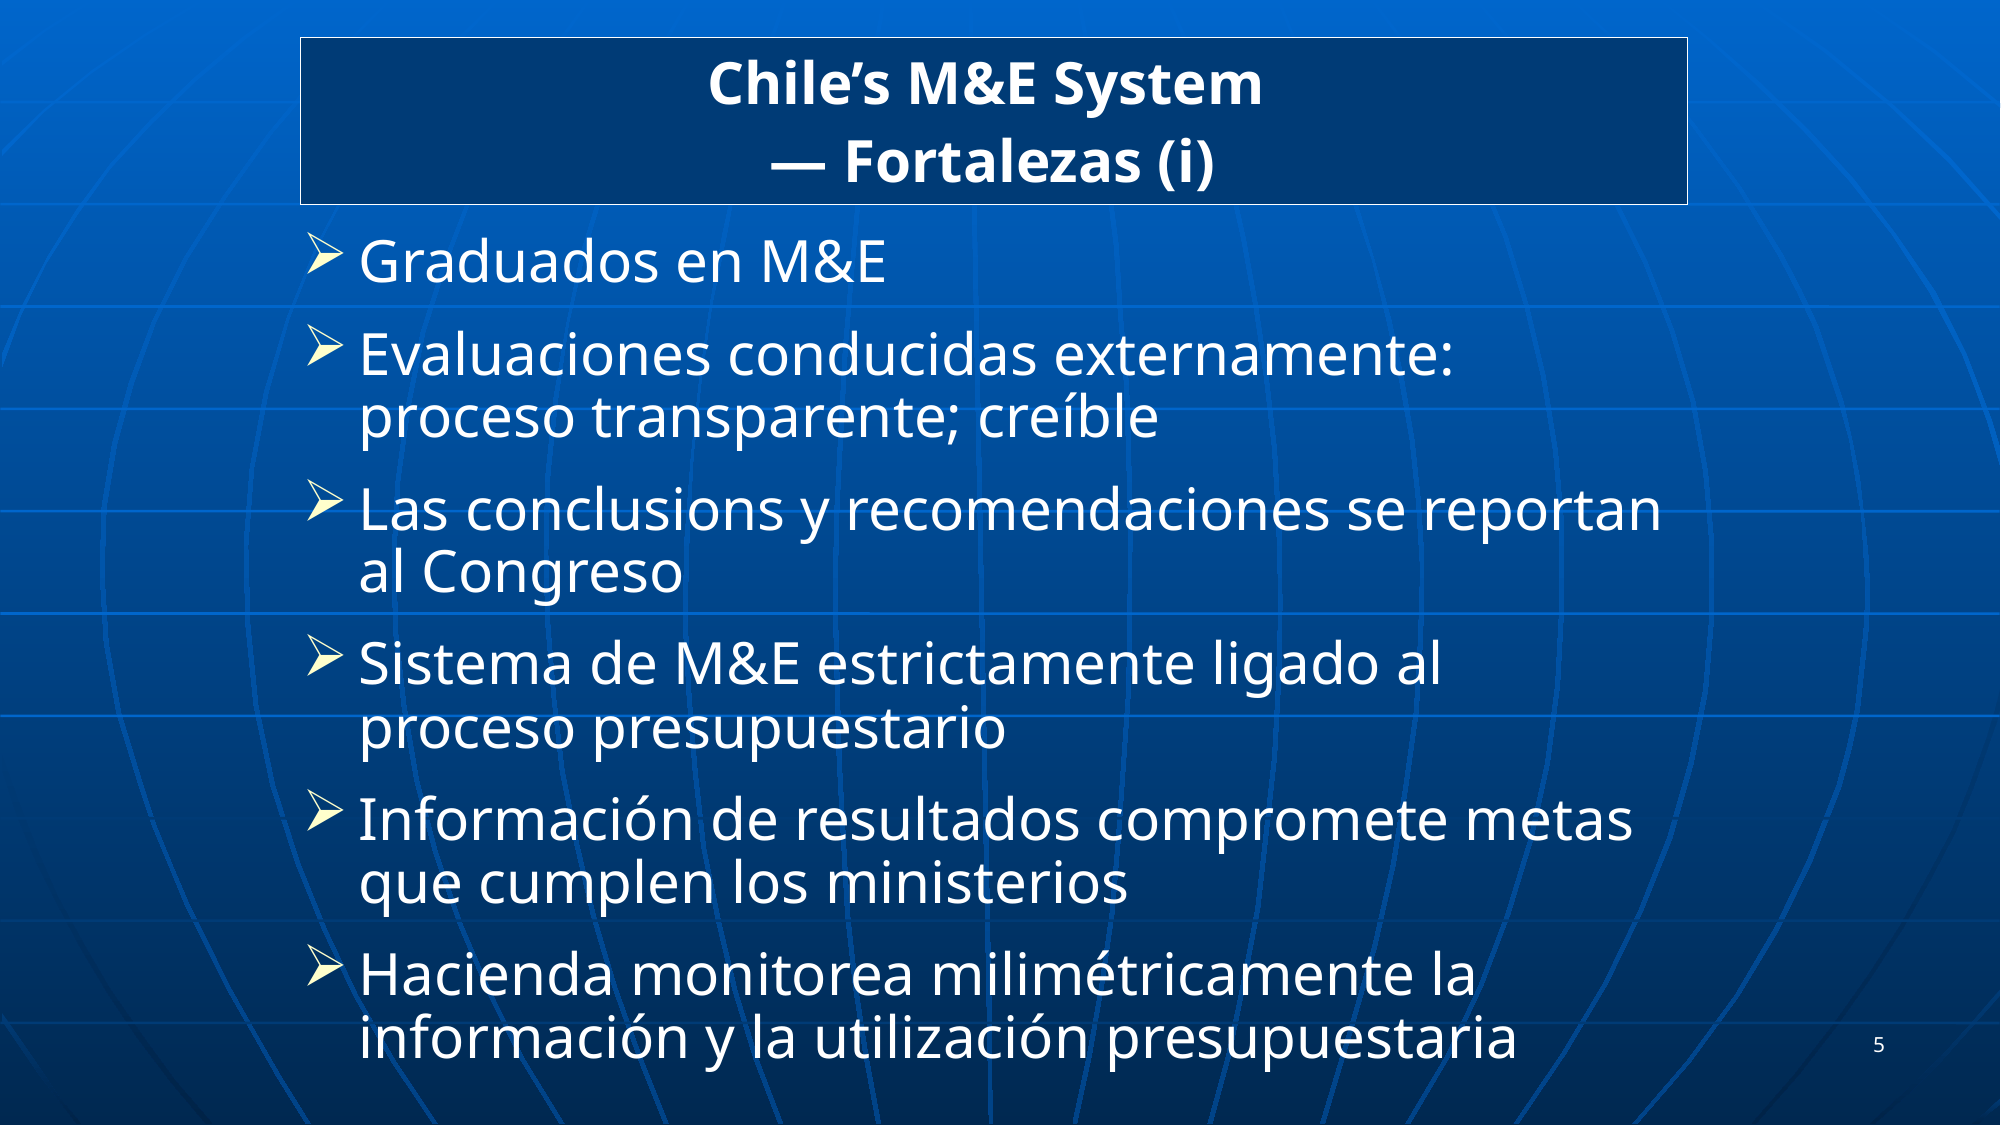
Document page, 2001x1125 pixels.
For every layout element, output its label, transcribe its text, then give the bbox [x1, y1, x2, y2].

title Chile’s M&E System ― Fortalezas (i) [300, 37, 1688, 205]
list Graduados en M&E Evaluaciones conducidas externamente: proceso transparente; creíble Las conclusions y recomendaciones se reportan al Congreso Sistema de M&E estrictamente ligado al proceso presupuestario Información de resultados compromete metas que cumplen los ministerios Hacienda monitorea milimétricamente la información y la utilización presupuestaria [287, 224, 1688, 1088]
slide_number 5 [1433, 1024, 1900, 1100]
